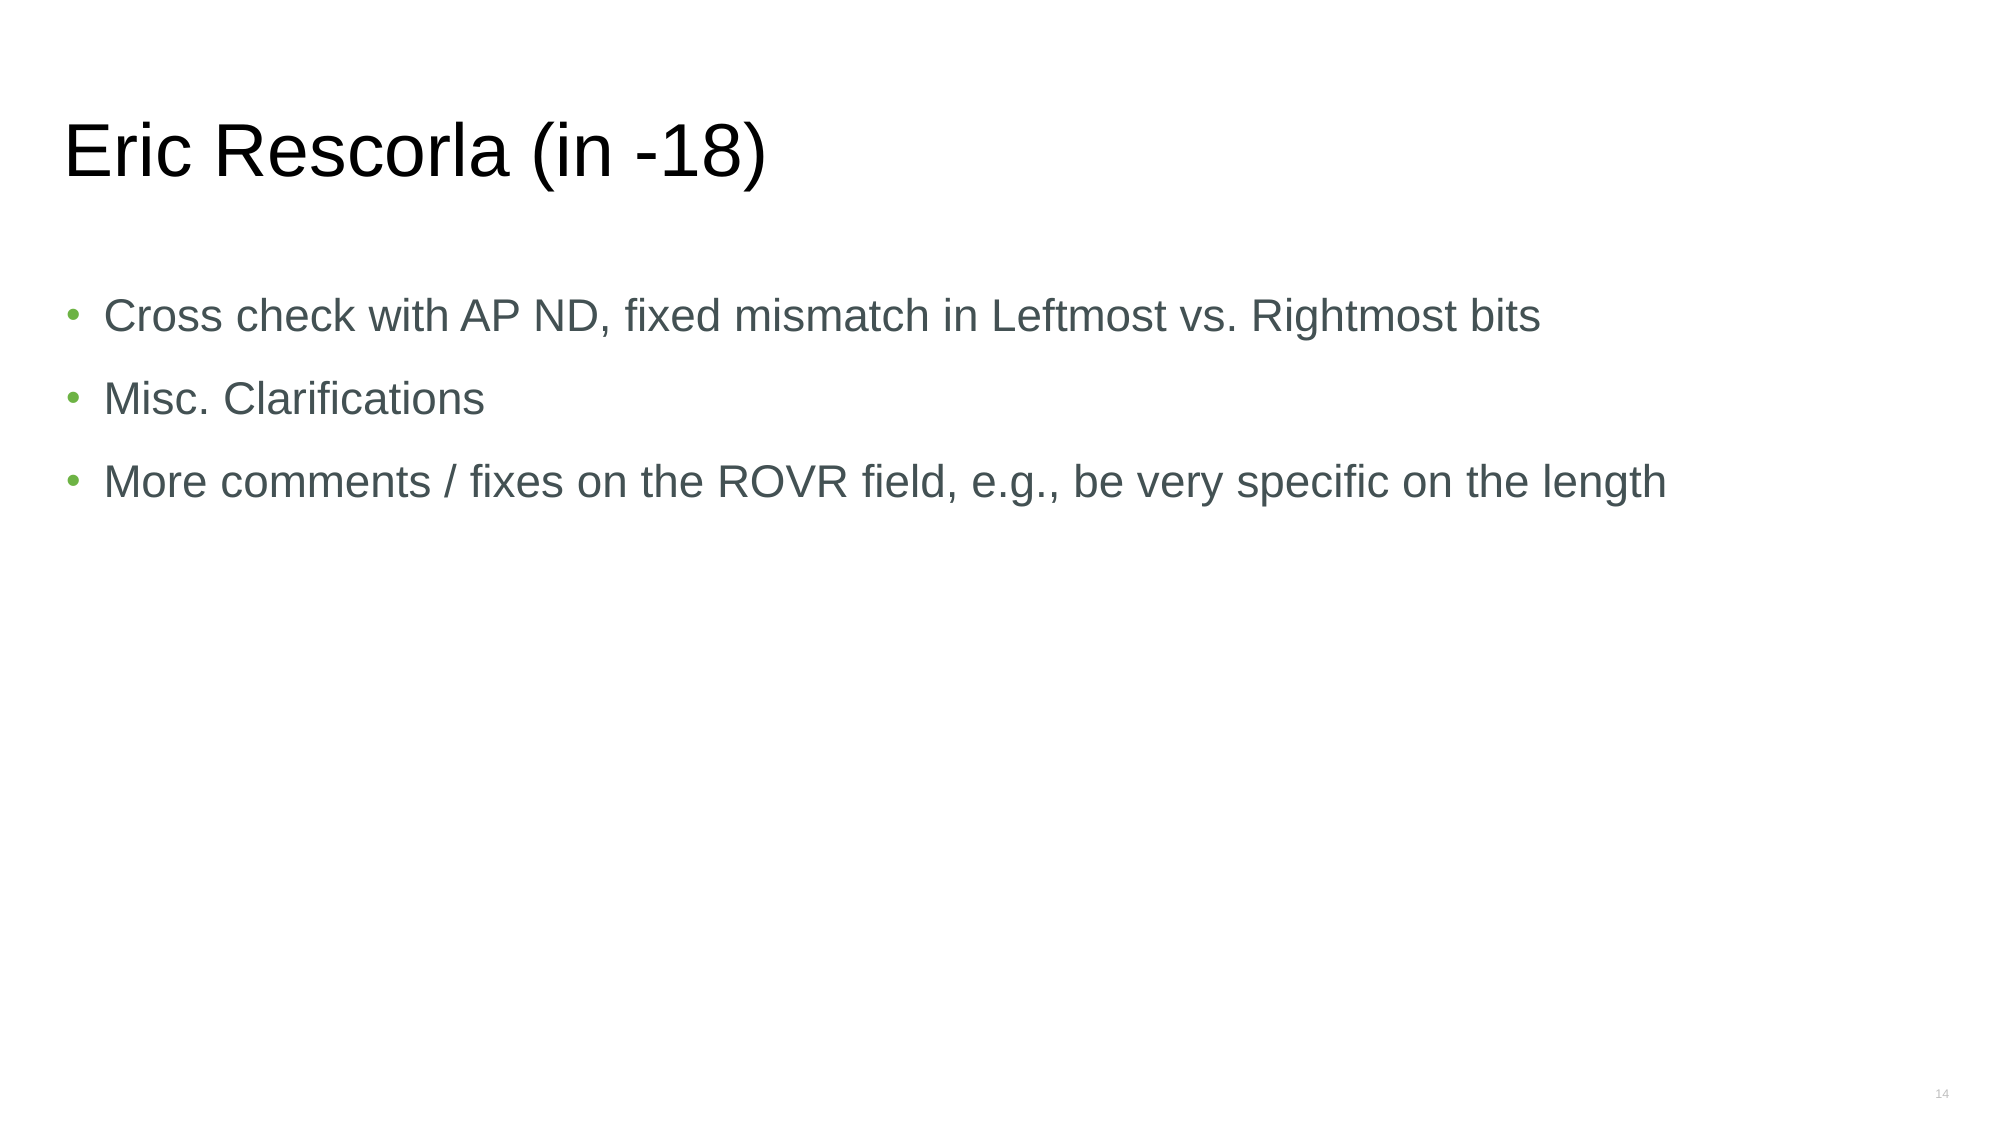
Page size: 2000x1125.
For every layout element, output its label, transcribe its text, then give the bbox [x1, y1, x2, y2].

title Eric Rescorla (in -18) [50, 70, 1927, 209]
list Cross check with AP ND, fixed mismatch in Leftmost vs. Rightmost bits Misc. Clarifications More comments / fixes on the ROVR field, e.g., be very specific on the length [51, 282, 1926, 541]
